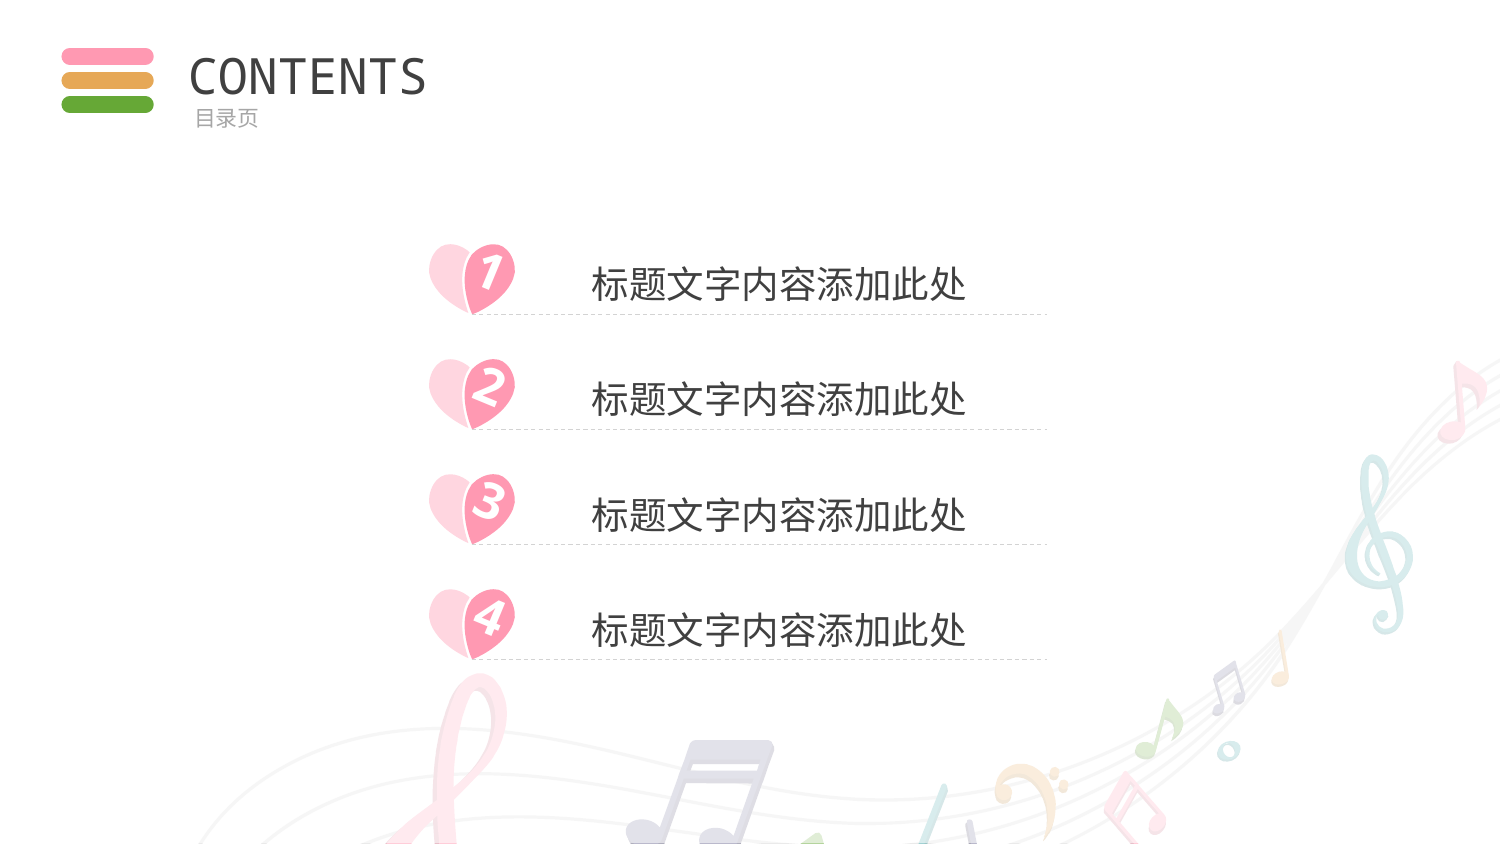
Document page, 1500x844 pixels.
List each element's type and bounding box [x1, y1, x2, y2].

text_box [432, 357, 1133, 433]
text_box [432, 587, 1133, 663]
text_box [173, 37, 757, 139]
text_box [432, 242, 1133, 318]
text_box [69, 56, 146, 105]
text_box [432, 472, 1133, 548]
